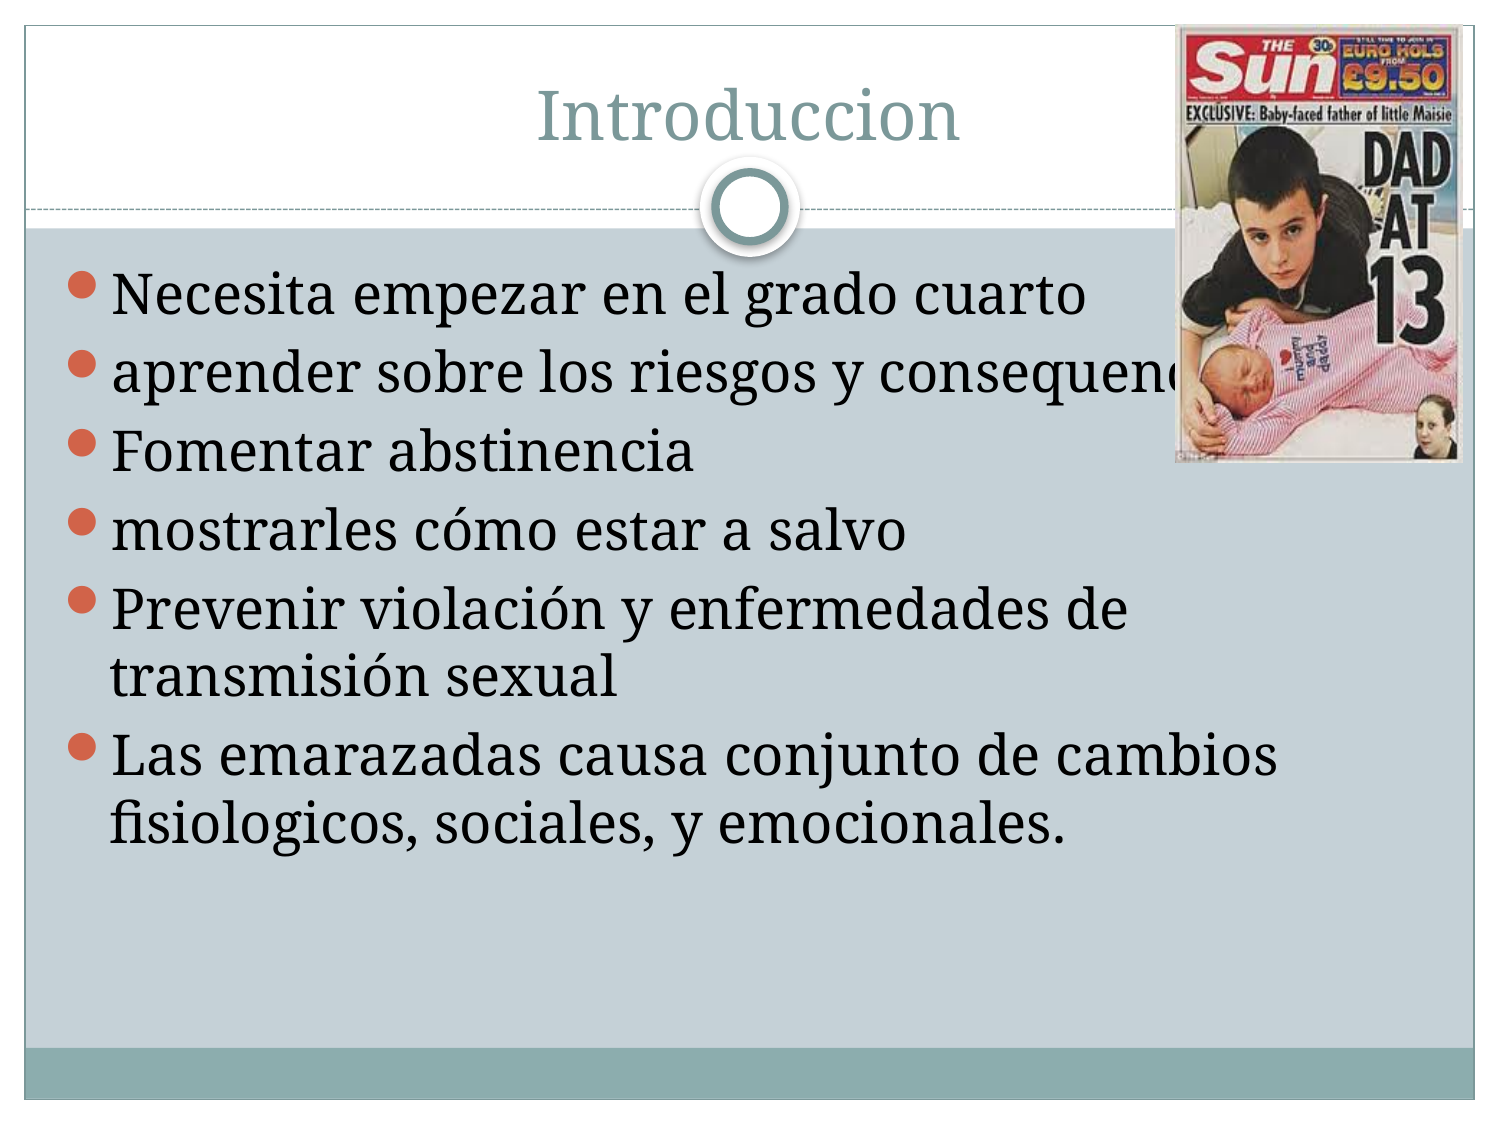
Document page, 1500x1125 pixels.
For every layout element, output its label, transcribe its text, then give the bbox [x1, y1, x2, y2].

list Necesita empezar en el grado cuarto aprender sobre los riesgos y consequencias Fomentar abstinencia mostrarles cómo estar a salvo Prevenir violación y enfermedades de transmisión sexual Las emarazadas causa conjunto de cambios fisiologicos, sociales, y emocionales. [49, 250, 1445, 1001]
title Introduccion [49, 37, 1167, 162]
picture [1174, 24, 1463, 463]
